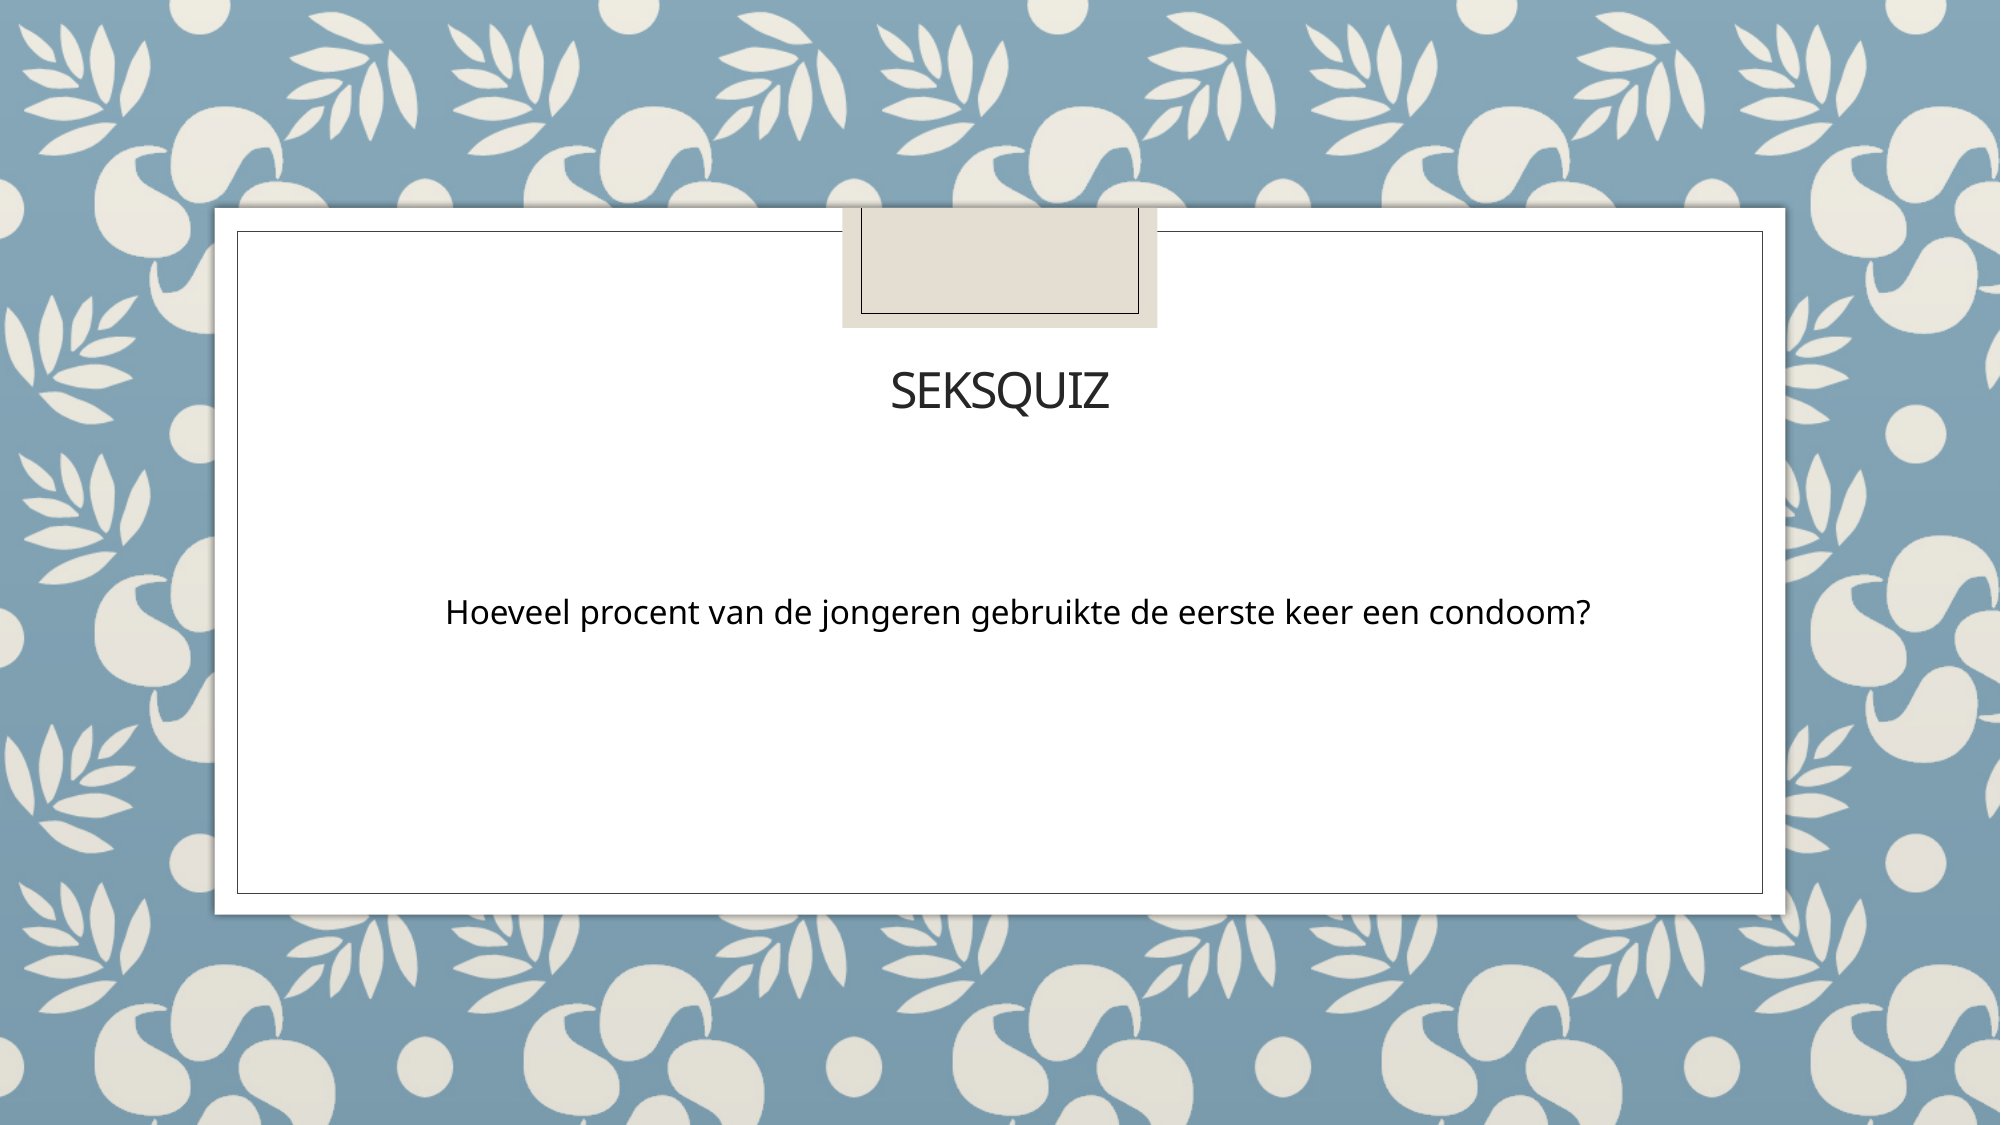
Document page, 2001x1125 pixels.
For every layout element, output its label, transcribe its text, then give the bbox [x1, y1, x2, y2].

list Hoeveel procent van de jongeren gebruikte de eerste keer een condoom? [275, 584, 1764, 659]
title Seksquiz [256, 343, 1745, 444]
